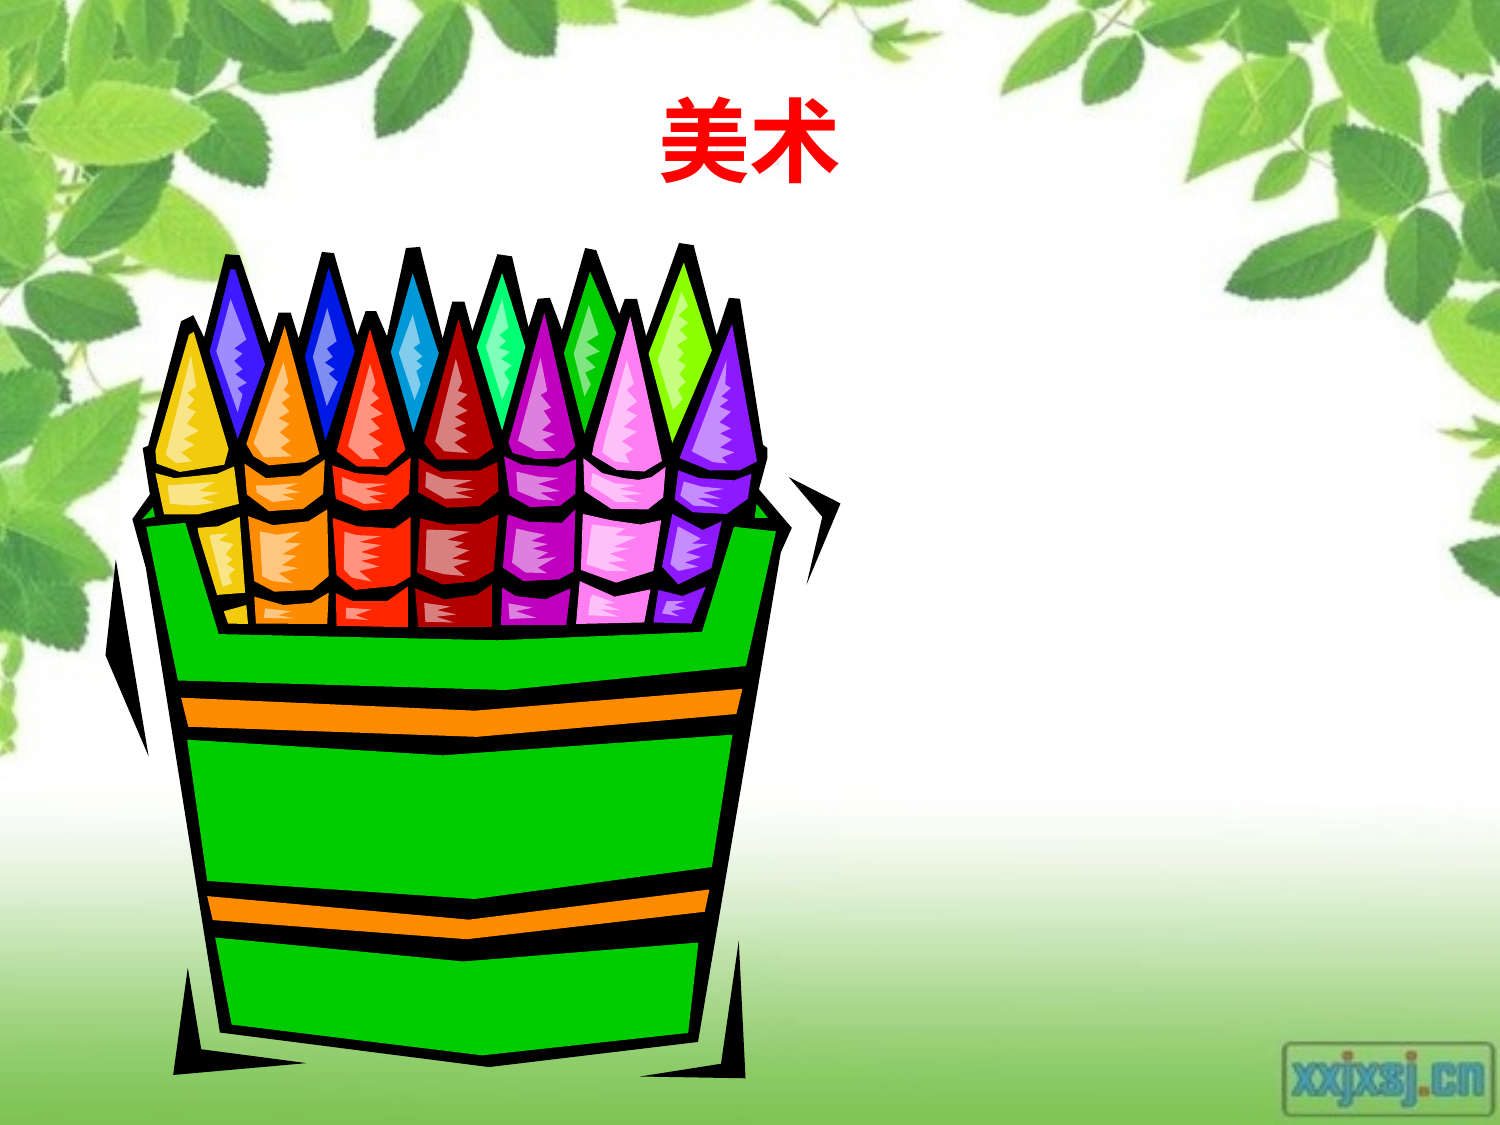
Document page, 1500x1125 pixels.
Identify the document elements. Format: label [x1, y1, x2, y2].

picture [0, 0, 1500, 1125]
list [105, 242, 841, 1079]
